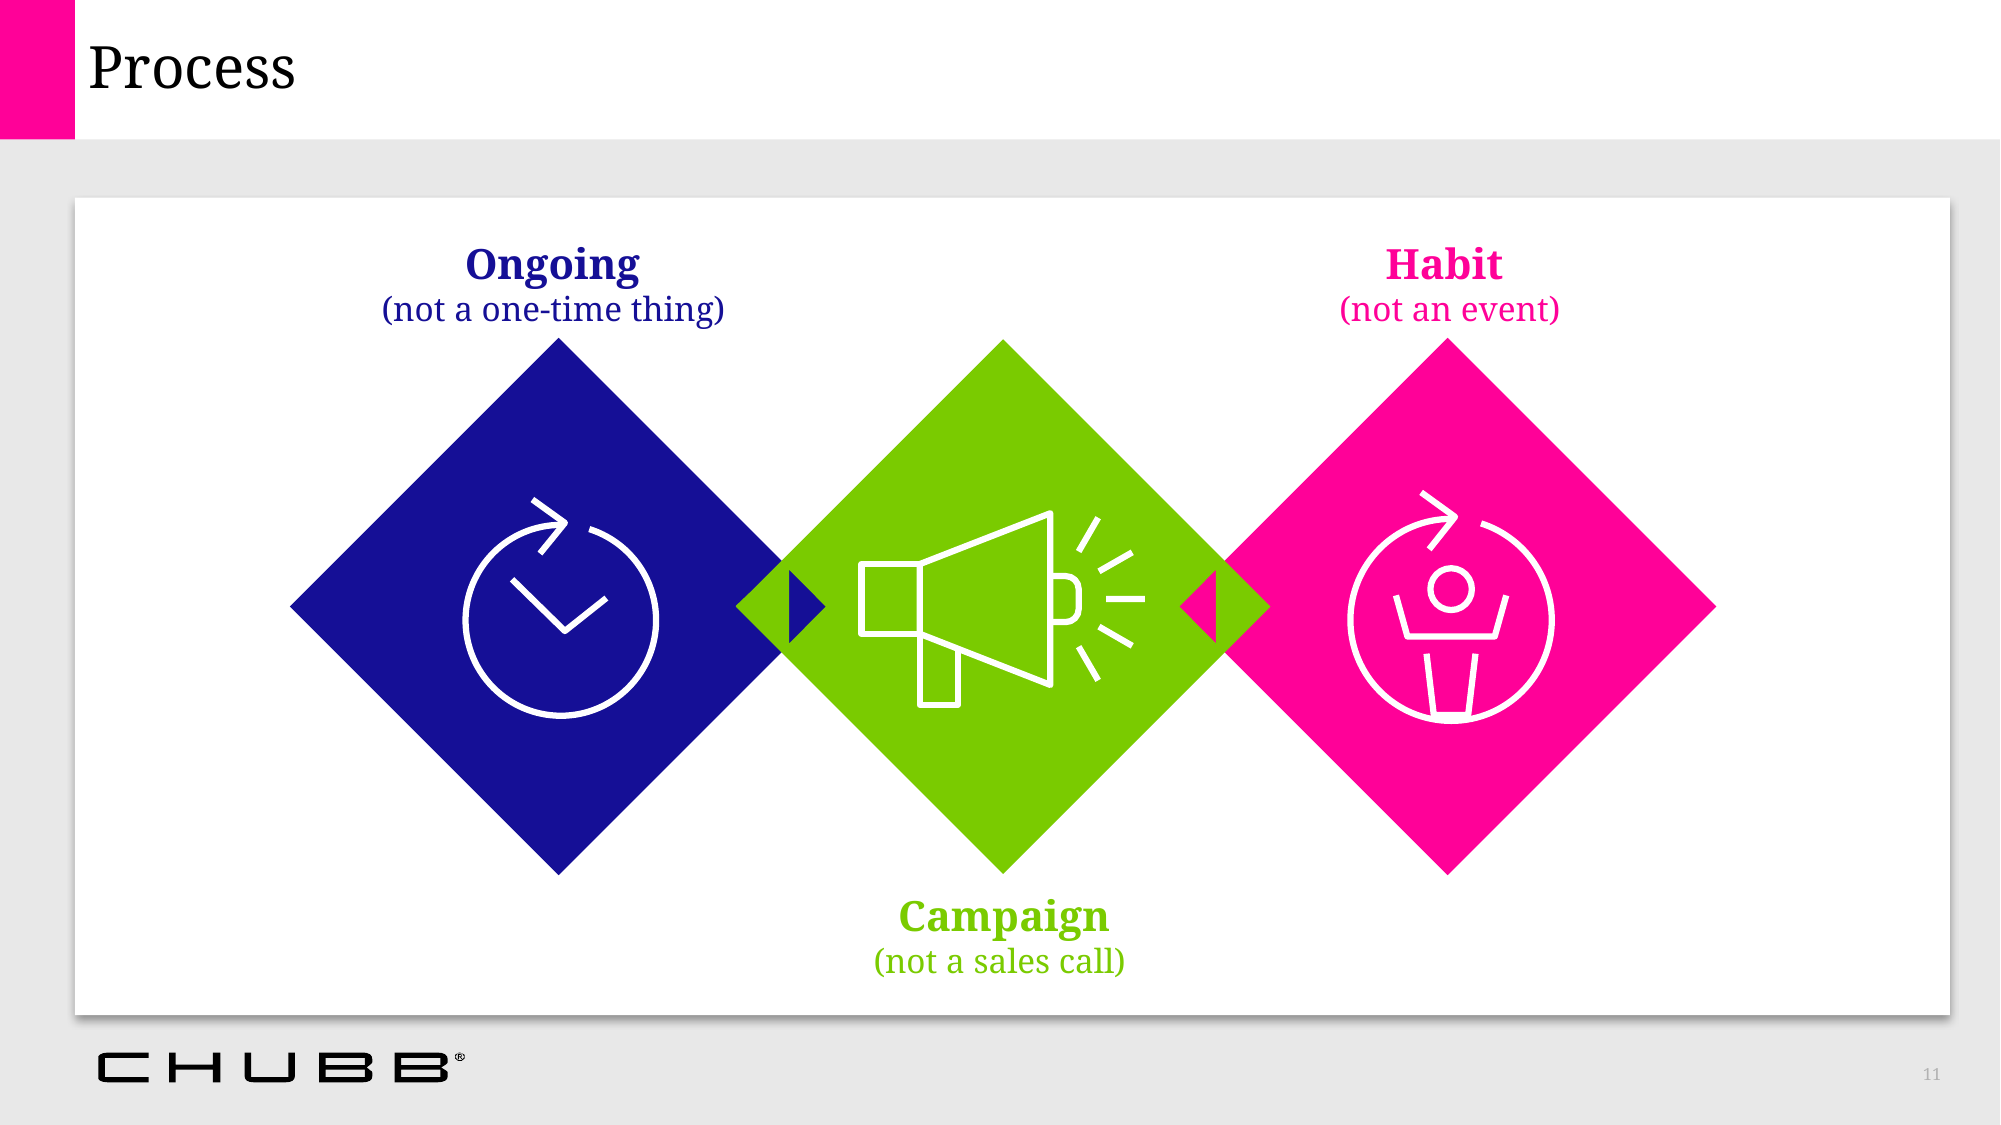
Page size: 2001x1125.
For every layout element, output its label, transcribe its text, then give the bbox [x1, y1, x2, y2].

slide_number 11 [1849, 1033, 1957, 1094]
text_box [1182, 575, 1214, 639]
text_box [465, 499, 657, 716]
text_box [861, 513, 1145, 705]
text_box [1350, 492, 1552, 721]
text_box Habit (not an event) [1310, 238, 1590, 329]
text_box [791, 574, 823, 639]
text_box [1226, 337, 1717, 876]
text_box [74, 197, 1950, 1016]
text_box Ongoing (not a one-time thing) [362, 238, 754, 329]
text_box Campaign (not a sales call) [838, 889, 1170, 980]
title Process [73, 14, 1799, 126]
text_box [734, 337, 1272, 876]
text_box [289, 337, 780, 876]
